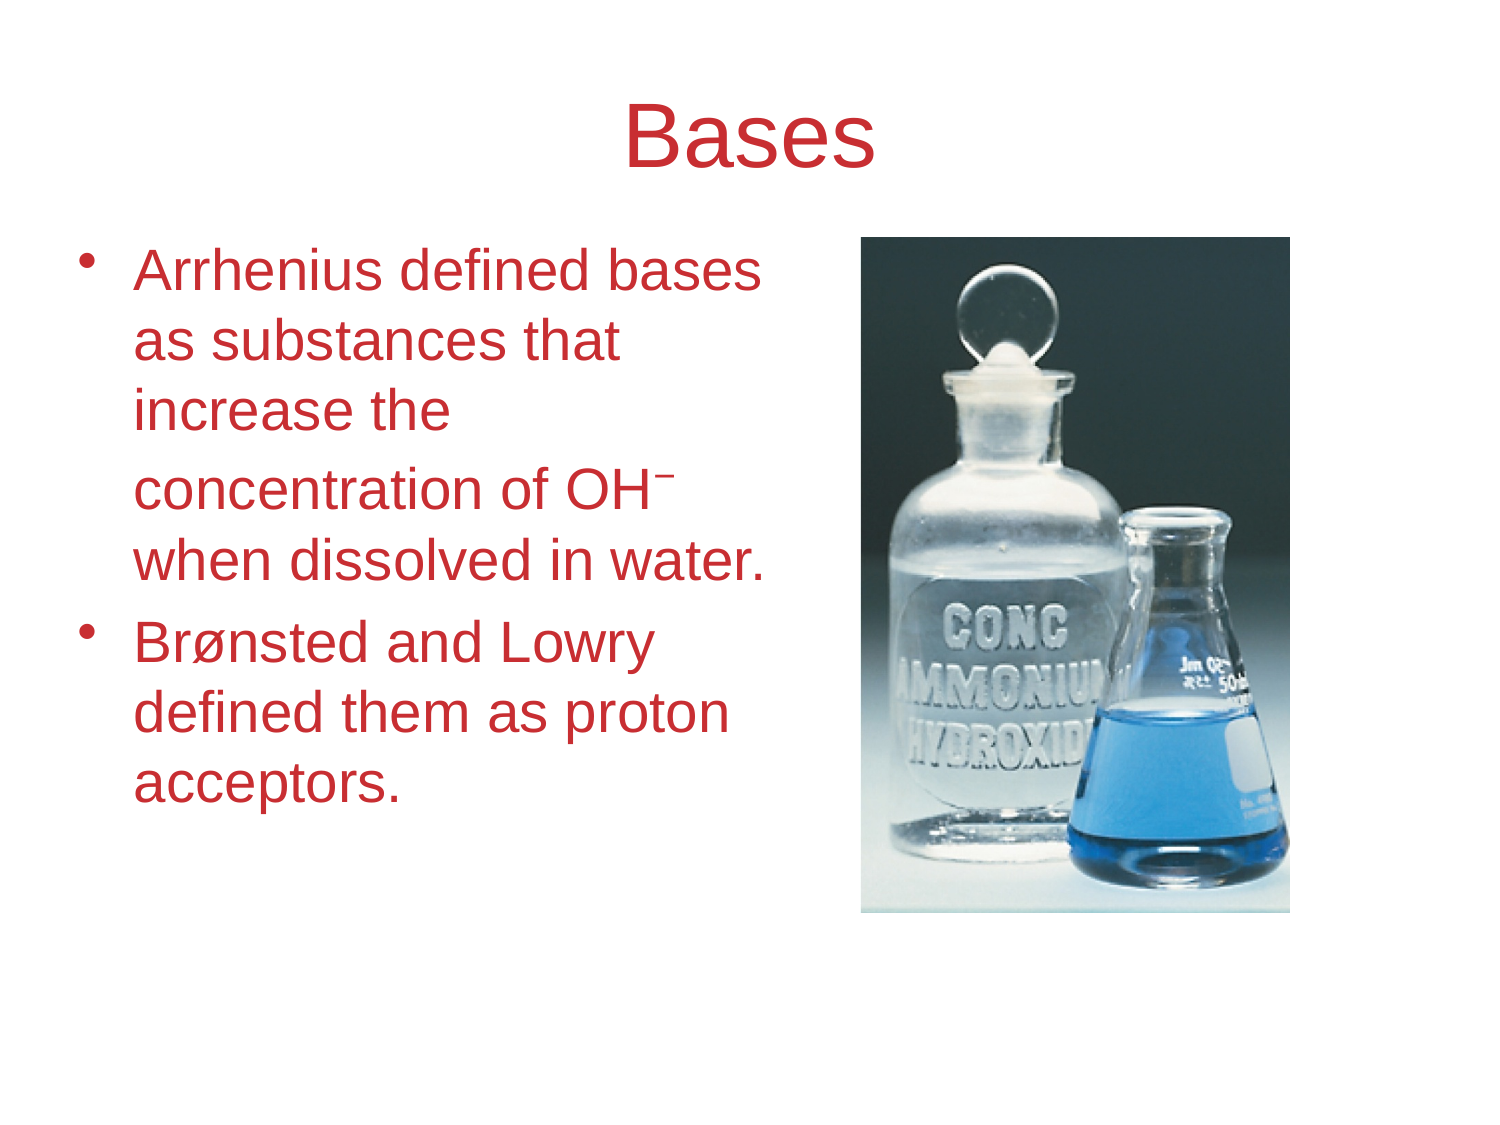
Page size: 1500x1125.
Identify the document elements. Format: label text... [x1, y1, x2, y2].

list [860, 237, 1290, 913]
list Arrhenius defined bases as substances that increase the concentration of OH− when dissolved in water. Brønsted and Lowry defined them as proton acceptors. [62, 224, 788, 976]
title Bases [112, 37, 1388, 226]
